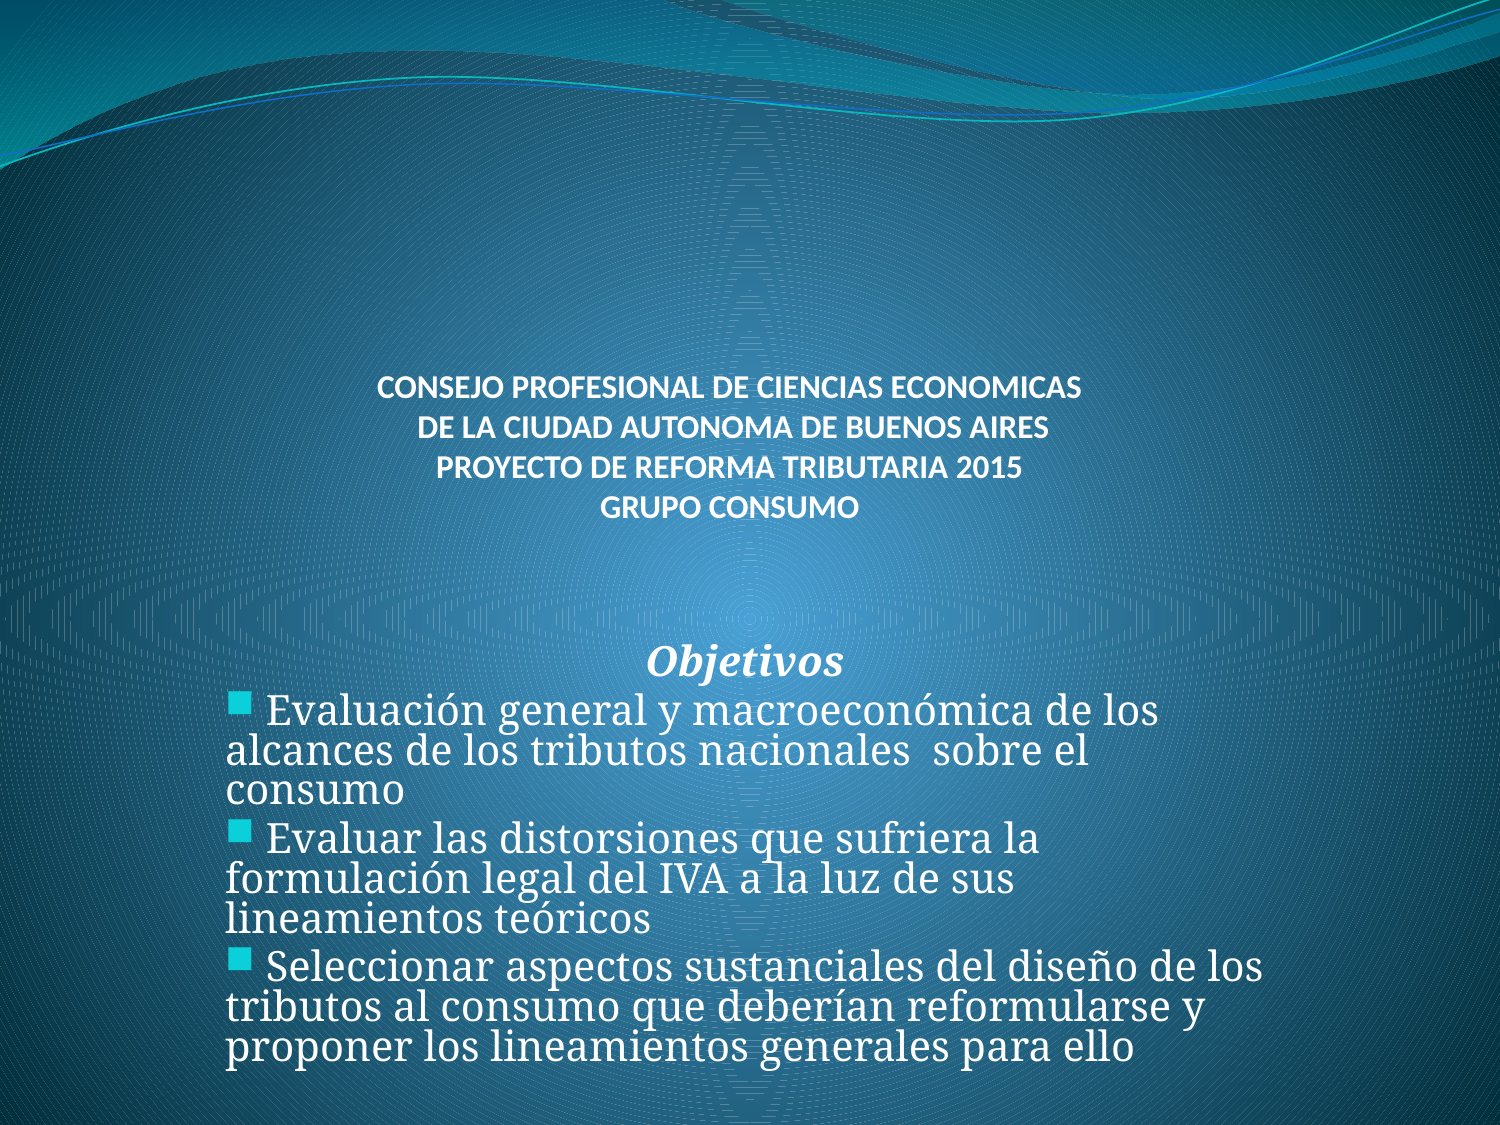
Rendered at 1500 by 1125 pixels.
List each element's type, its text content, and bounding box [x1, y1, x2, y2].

subtitle Objetivos Evaluación general y macroeconómica de los alcances de los tributos nacionales sobre el consumo Evaluar las distorsiones que sufriera la formulación legal del IVA a la luz de sus lineamientos teóricos Seleccionar aspectos sustanciales del diseño de los tributos al consumo que deberían reformularse y proponer los lineamientos generales para ello [225, 637, 1275, 1020]
title CONSEJO PROFESIONAL DE CIENCIAS ECONOMICAS DE LA CIUDAD AUTONOMA DE BUENOS AIRES PROYECTO DE REFORMA TRIBUTARIA 2015 GRUPO CONSUMO [87, 224, 1376, 525]
